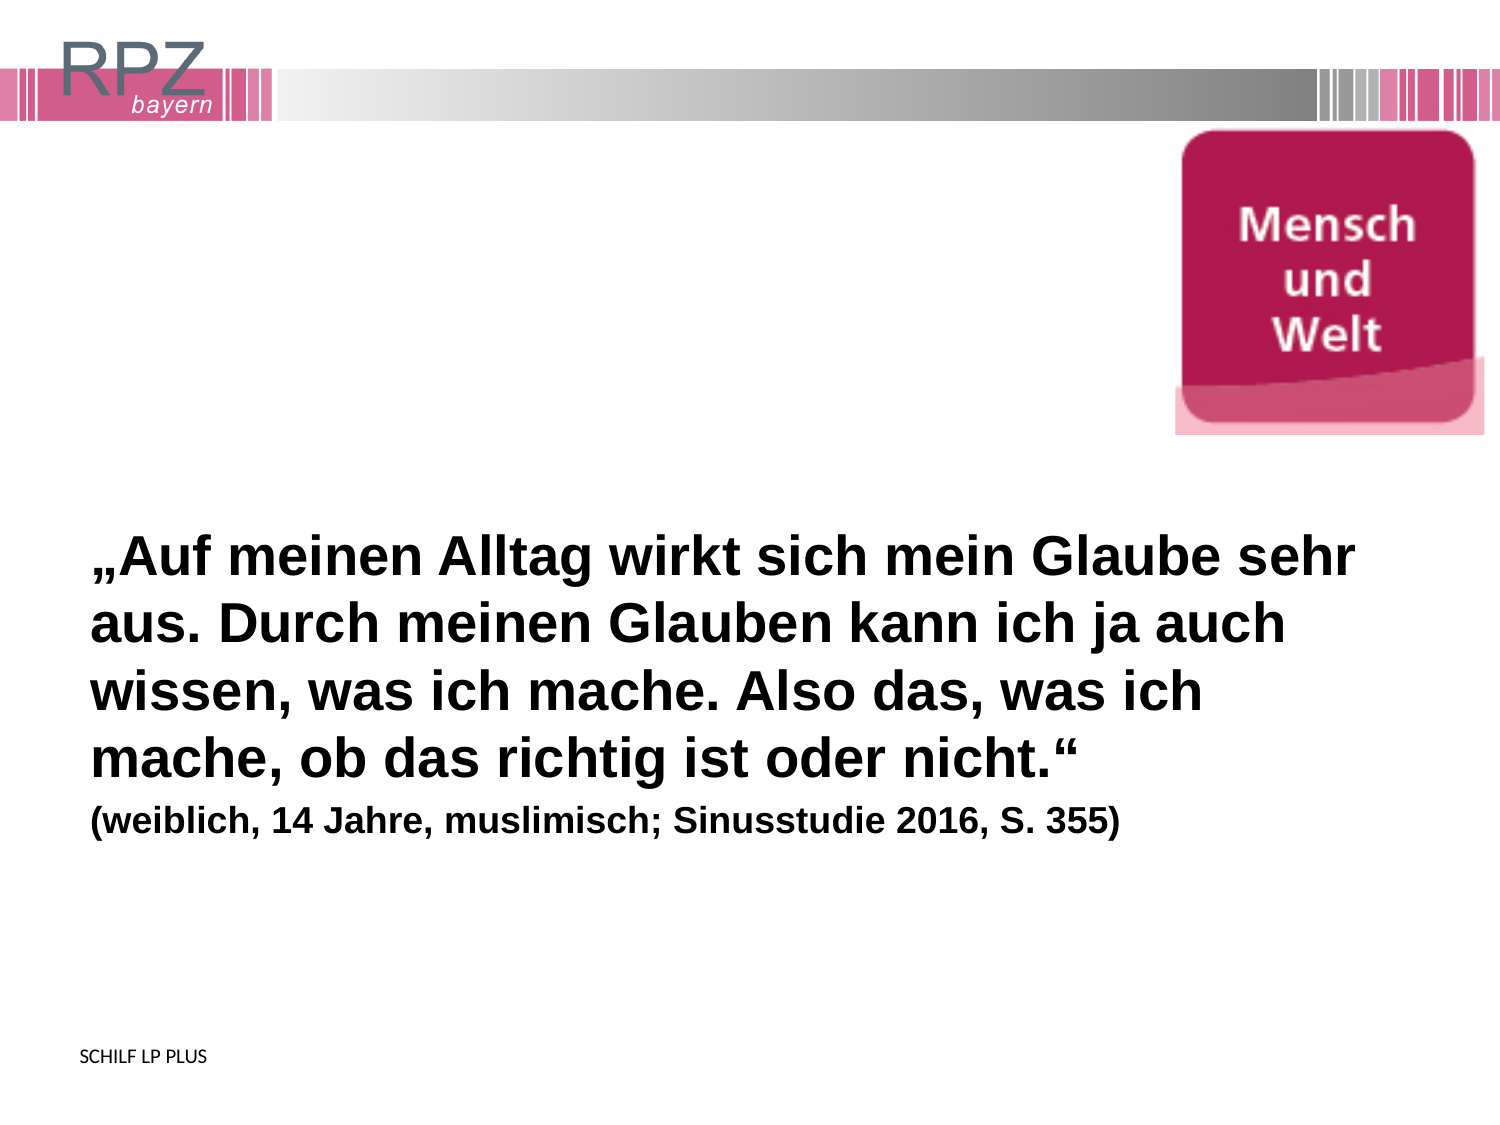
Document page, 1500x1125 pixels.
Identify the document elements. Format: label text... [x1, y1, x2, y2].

picture [1380, 69, 1439, 121]
picture [1319, 69, 1379, 121]
picture [1174, 125, 1485, 435]
picture [0, 31, 272, 121]
picture [1443, 69, 1500, 121]
list „Auf meinen Alltag wirkt sich mein Glaube sehr aus. Durch meinen Glauben kann ich ja auch wissen, was ich mache. Also das, was ich mache, ob das richtig ist oder nicht.“ (weiblich, 14 Jahre, muslimisch; Sinusstudie 2016, S. 355) [75, 262, 1425, 1005]
